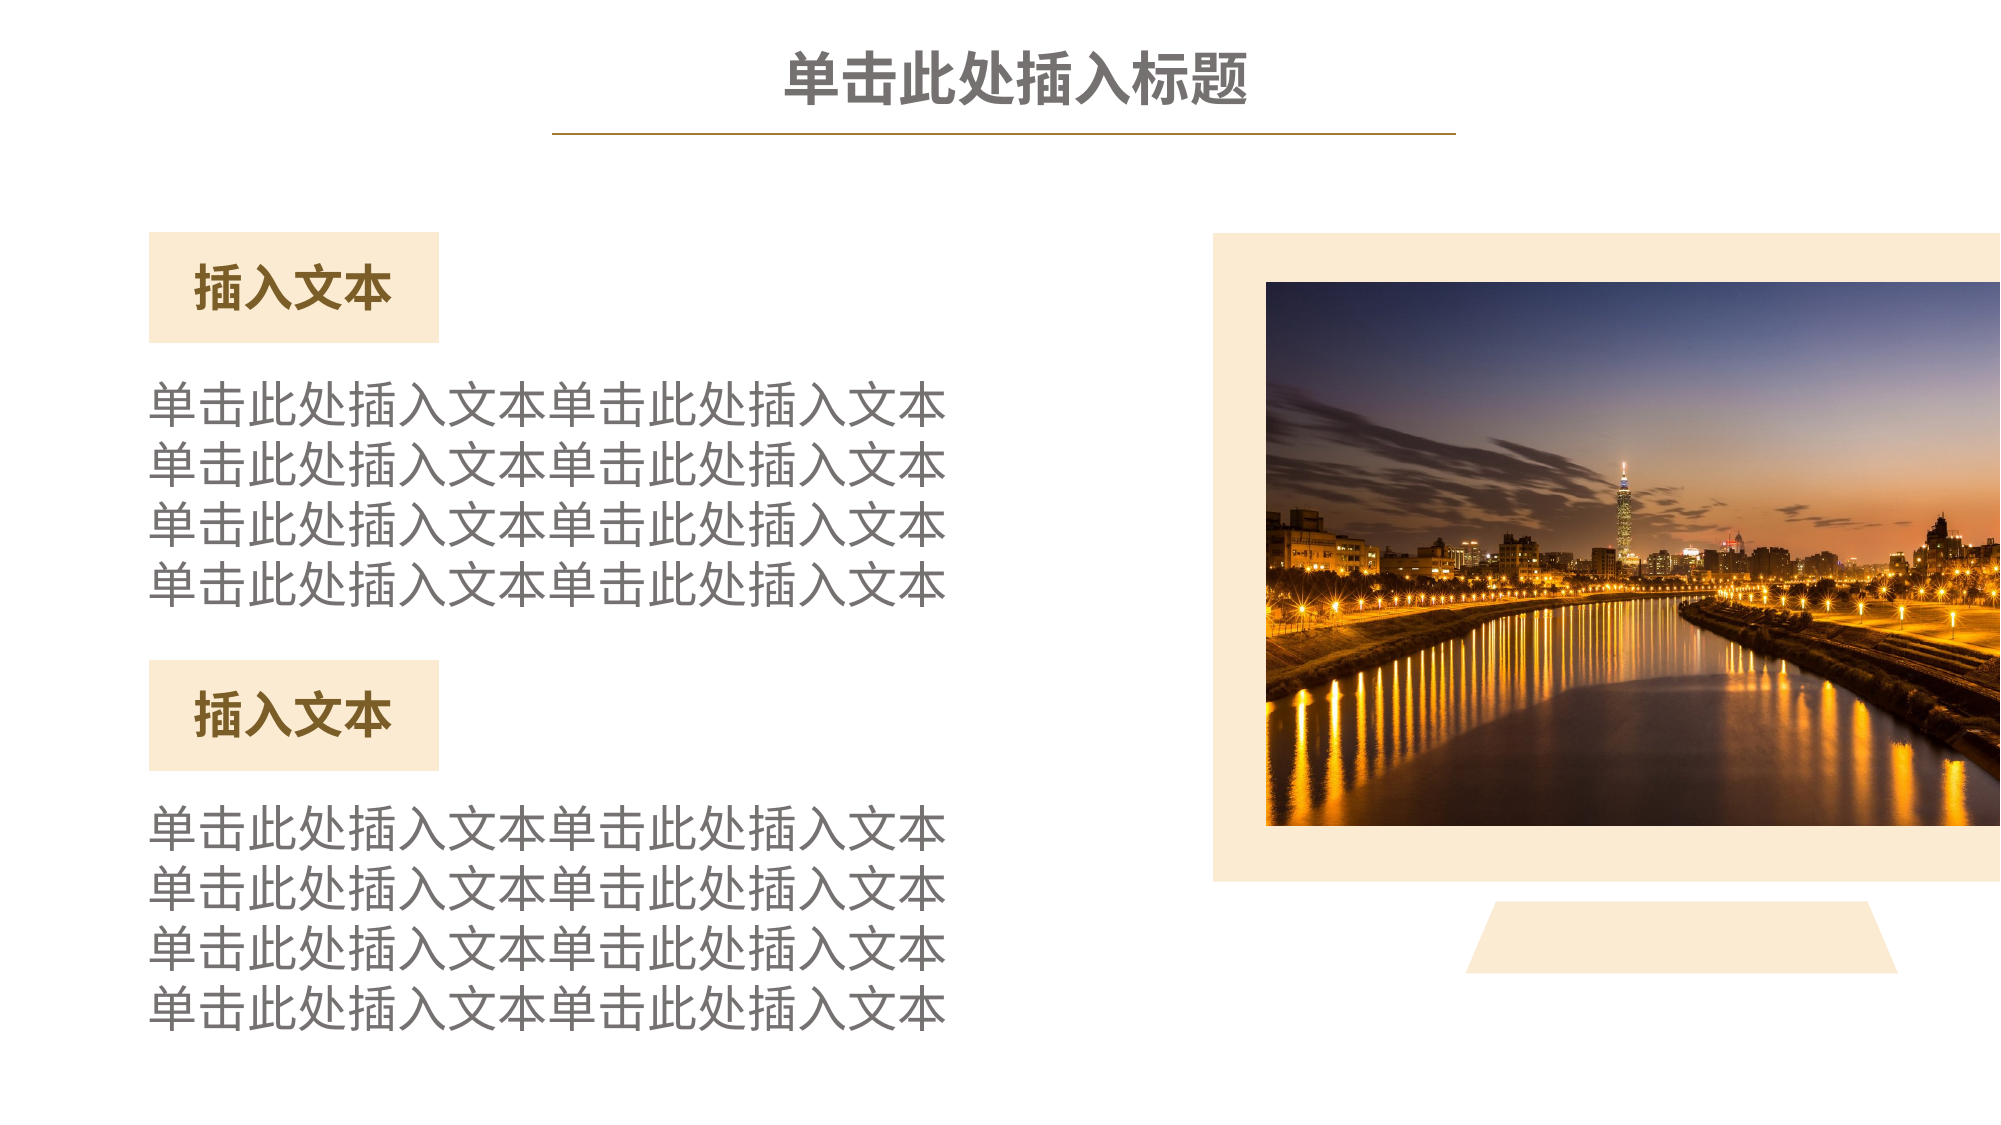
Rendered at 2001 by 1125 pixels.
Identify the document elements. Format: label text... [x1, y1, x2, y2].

text_box [1212, 232, 2000, 883]
text_box [149, 681, 439, 771]
text_box 单击此处插入文本单击此处插入文本 单击此处插入文本单击此处插入文本 单击此处插入文本单击此处插入文本 单击此处插入文本单击此处插入文本 [132, 365, 1104, 681]
text_box 单击此处插入文本单击此处插入文本 单击此处插入文本单击此处插入文本 单击此处插入文本单击此处插入文本 单击此处插入文本单击此处插入文本 [132, 789, 1104, 1105]
text_box [1463, 900, 1900, 975]
text_box 插入文本 [179, 676, 409, 752]
text_box 单击此处插入标题 [767, 34, 1264, 120]
text_box [149, 232, 439, 343]
text_box 插入文本 [179, 249, 409, 325]
picture [1265, 282, 2000, 826]
